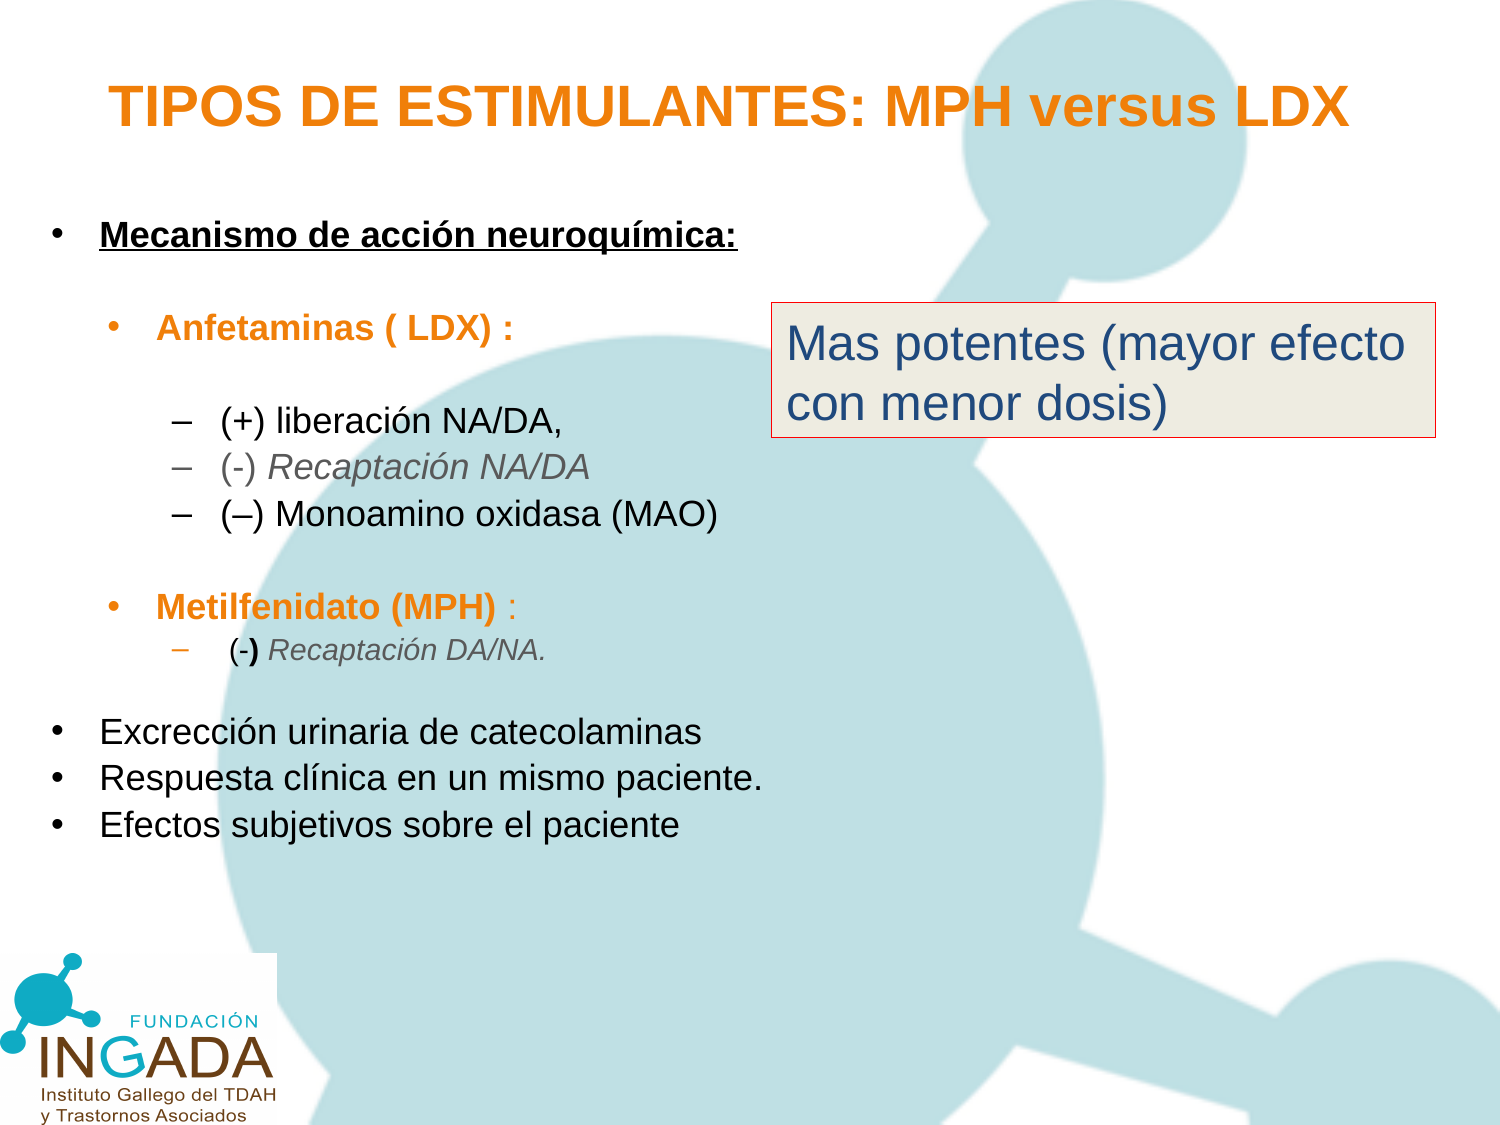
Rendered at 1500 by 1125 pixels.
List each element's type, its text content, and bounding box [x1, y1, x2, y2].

picture [0, 953, 277, 1125]
text_box Mas potentes (mayor efecto con menor dosis) [771, 302, 1436, 438]
title TIPOS DE ESTIMULANTES: MPH versus LDX [76, 20, 1500, 173]
list Mecanismo de acción neuroquímica: Anfetaminas ( LDX) : (+) liberación NA/DA, (-) Recaptación NA/DA (–) Monoamino oxidasa (MAO) Metilfenidato (MPH) : (-) Recaptación DA/NA. Excrección urinaria de catecolaminas Respuesta clínica en un mismo paciente. Efectos subjetivos sobre el paciente [36, 208, 1500, 858]
